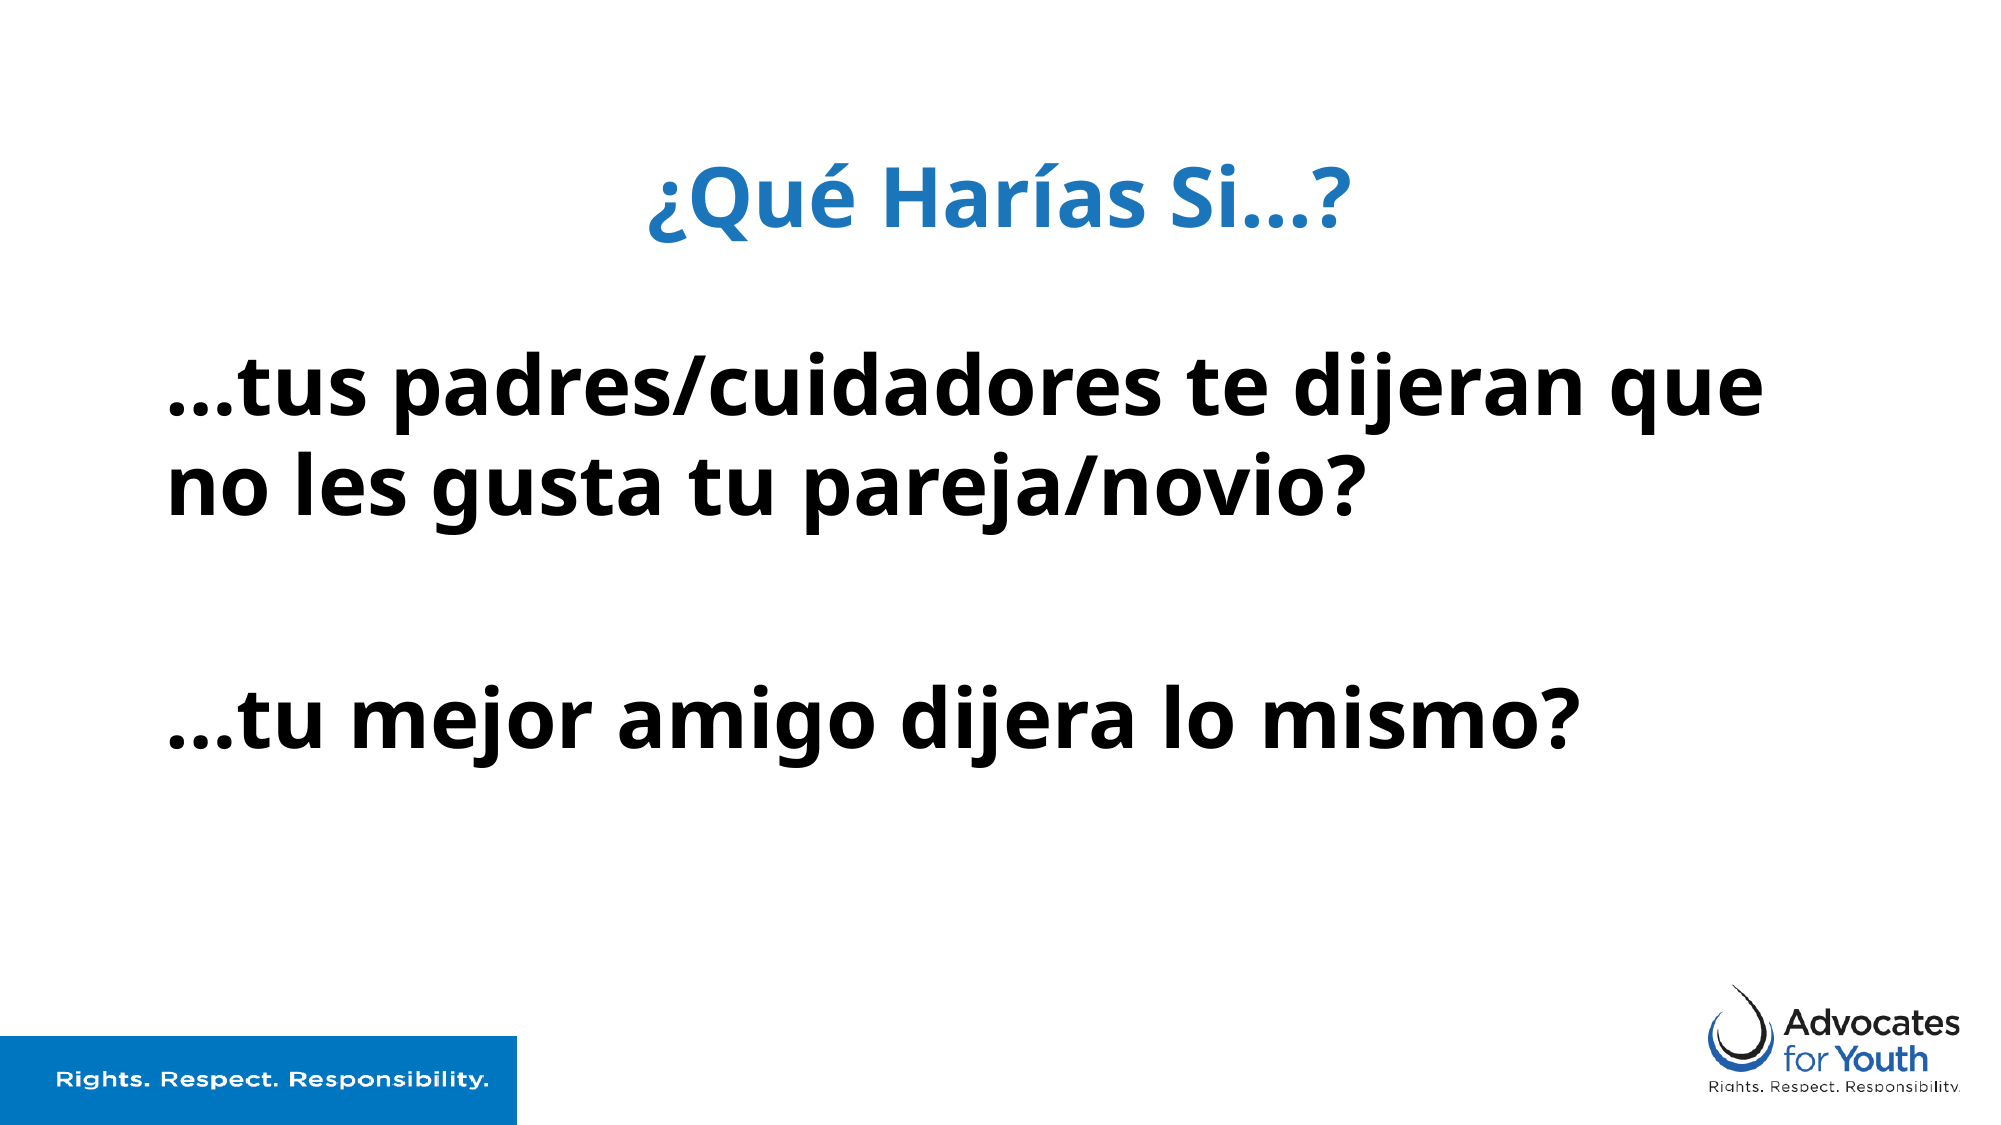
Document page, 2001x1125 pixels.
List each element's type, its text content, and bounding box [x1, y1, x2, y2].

picture [1707, 984, 1960, 1093]
picture [0, 1036, 517, 1125]
list …tus padres/cuidadores te dijeran que no les gusta tu pareja/novio? …tu mejor amigo dijera lo mismo? [150, 324, 1850, 1000]
title ¿Qué Harías Si...? [150, 99, 1850, 288]
